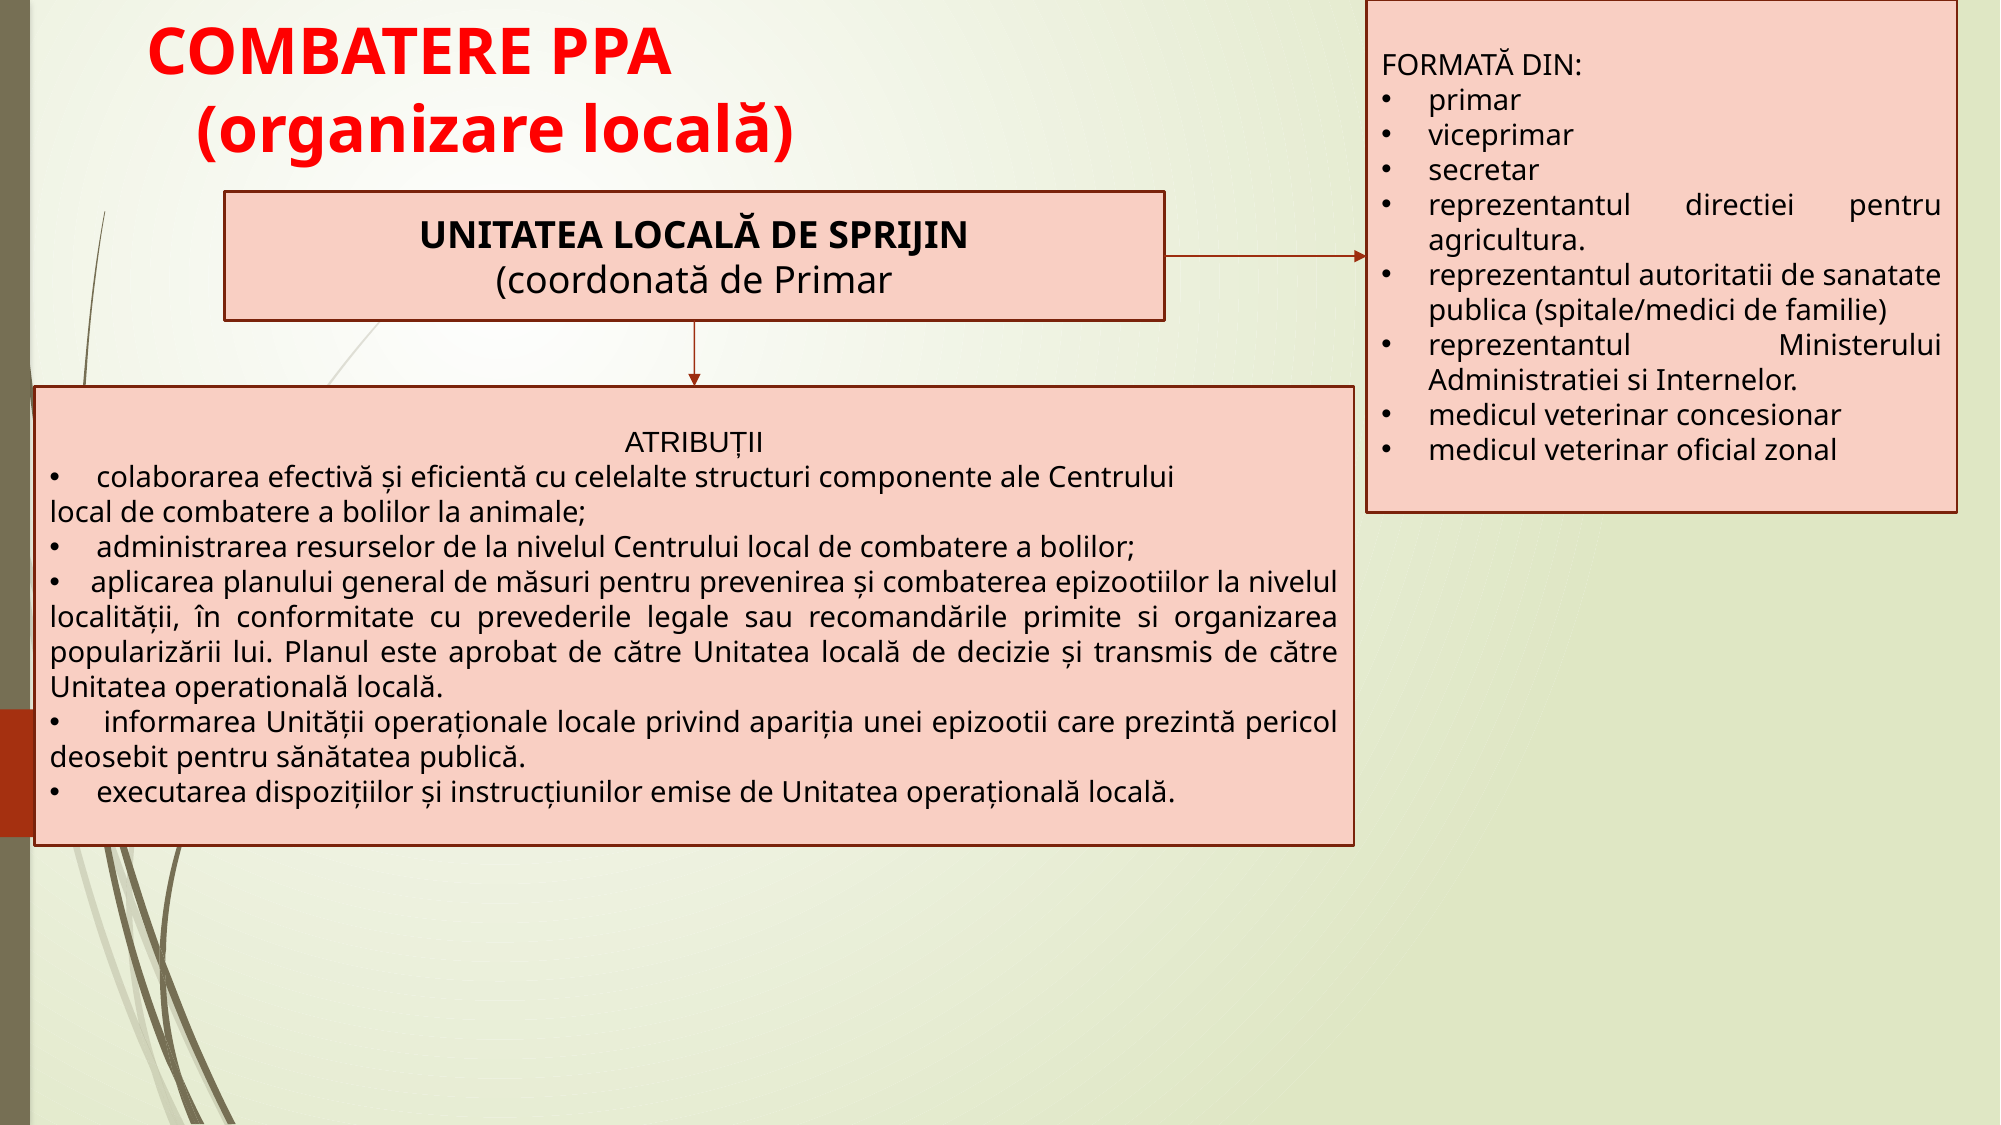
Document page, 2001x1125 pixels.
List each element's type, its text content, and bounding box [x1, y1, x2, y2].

text_box UNITATEA LOCALĂ DE SPRIJIN (coordonată de Primar [223, 190, 1166, 322]
text_box ATRIBUȚII colaborarea efectivă și eficientă cu celelalte structuri componente ale Centrului local de combatere a bolilor la animale; administrarea resurselor de la nivelul Centrului local de combatere a bolilor; aplicarea planului general de măsuri pentru prevenirea și combaterea epizootiilor la nivelul localității, în conformitate cu prevederile legale sau recomandările primite si organizarea popularizării lui. Planul este aprobat de către Unitatea locală de decizie și transmis de către Unitatea operatională locală. informarea Unității operaționale locale privind apariția unei epizootii care prezintă pericol deosebit pentru sănătatea publică. executarea dispozițiilor și instrucțiunilor emise de Unitatea operațională locală. [33, 385, 1355, 847]
text_box FORMATĂ DIN: primar viceprimar secretar reprezentantul directiei pentru agricultura. reprezentantul autoritatii de sanatate publica (spitale/medici de familie) reprezentantul Ministerului Administratiei si Internelor. medicul veterinar concesionar medicul veterinar oficial zonal [1365, 0, 1958, 514]
title COMBATERE PPA (organizare locală) [131, 0, 882, 173]
